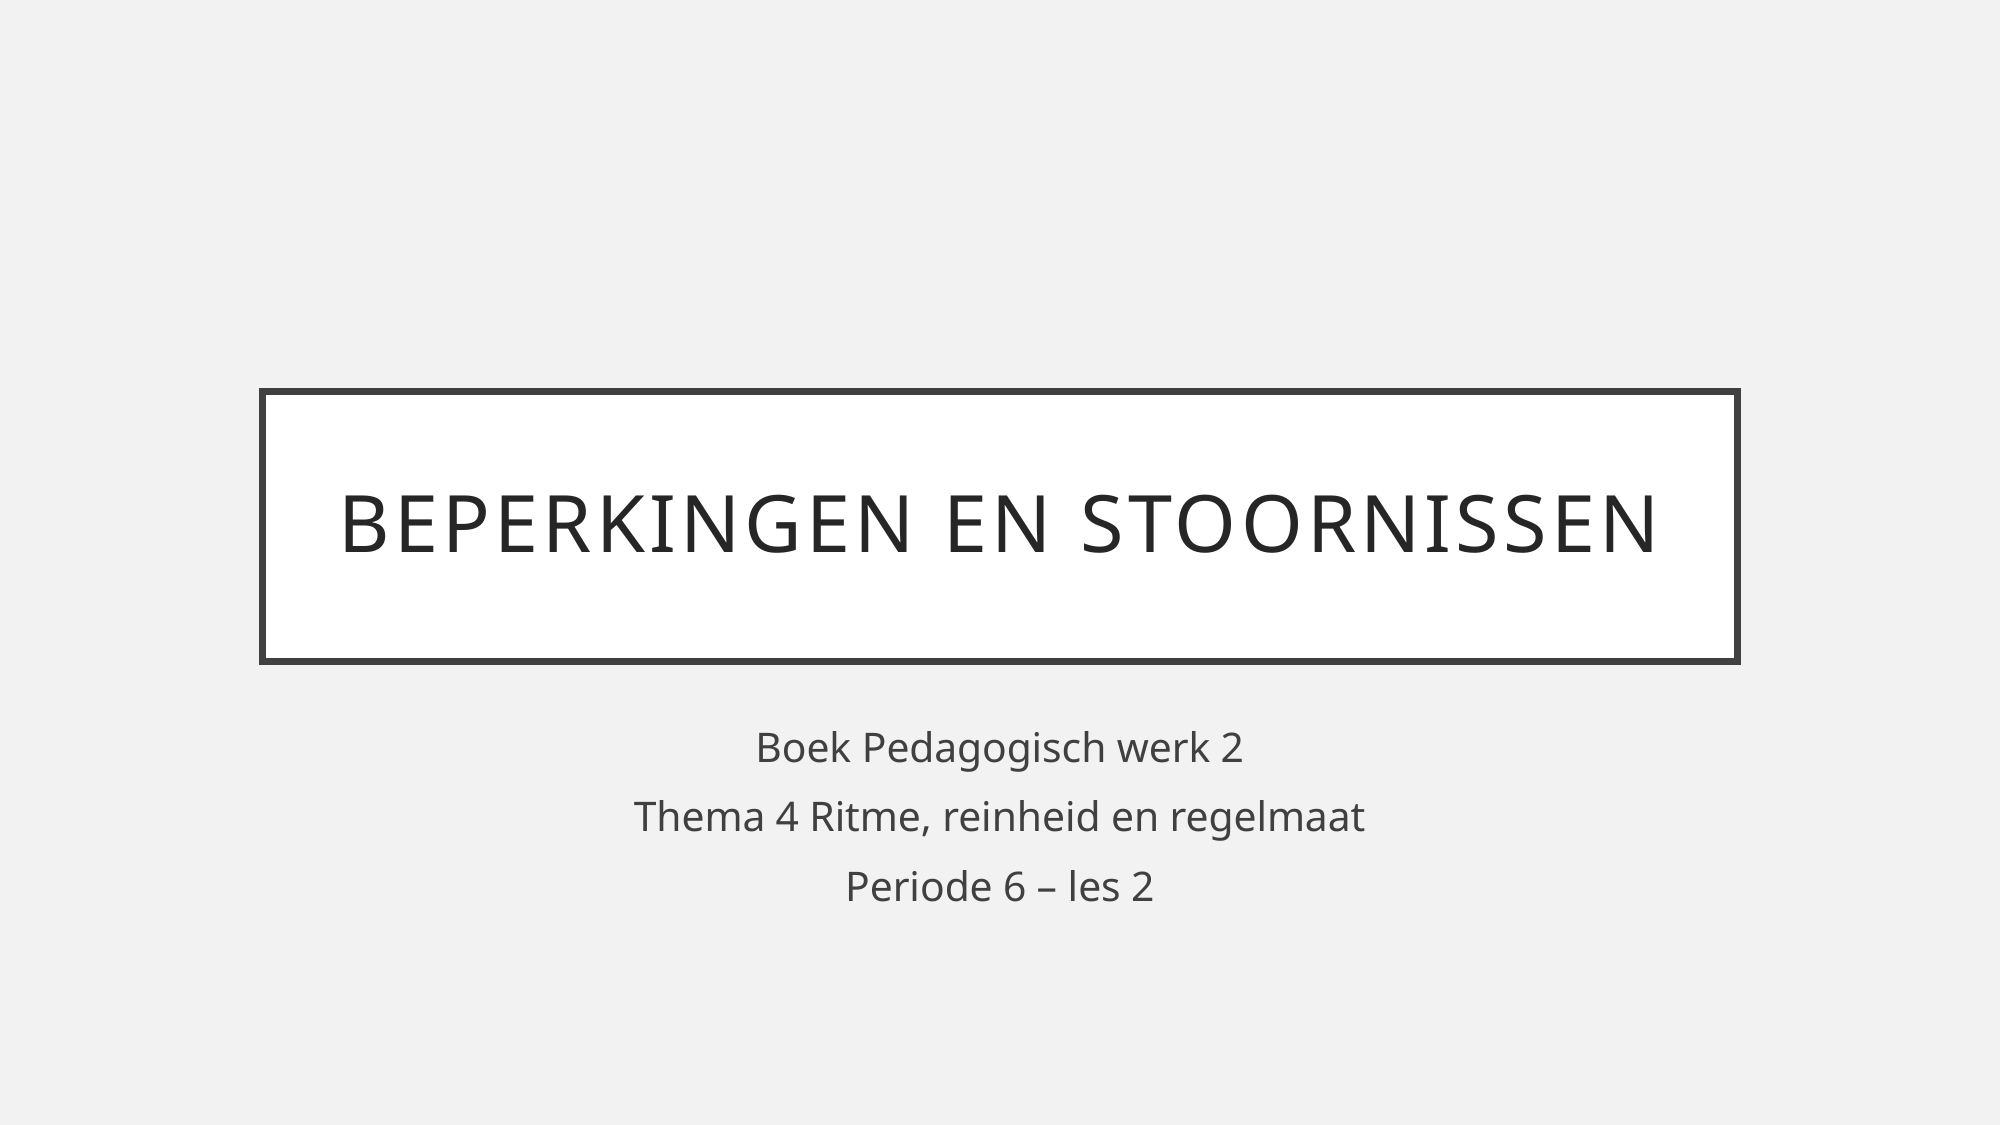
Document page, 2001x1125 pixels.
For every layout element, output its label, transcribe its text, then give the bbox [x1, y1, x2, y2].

title Beperkingen en stoornissen [259, 388, 1741, 665]
subtitle Boek Pedagogisch werk 2 Thema 4 Ritme, reinheid en regelmaat Periode 6 – les 2 [442, 713, 1558, 918]
